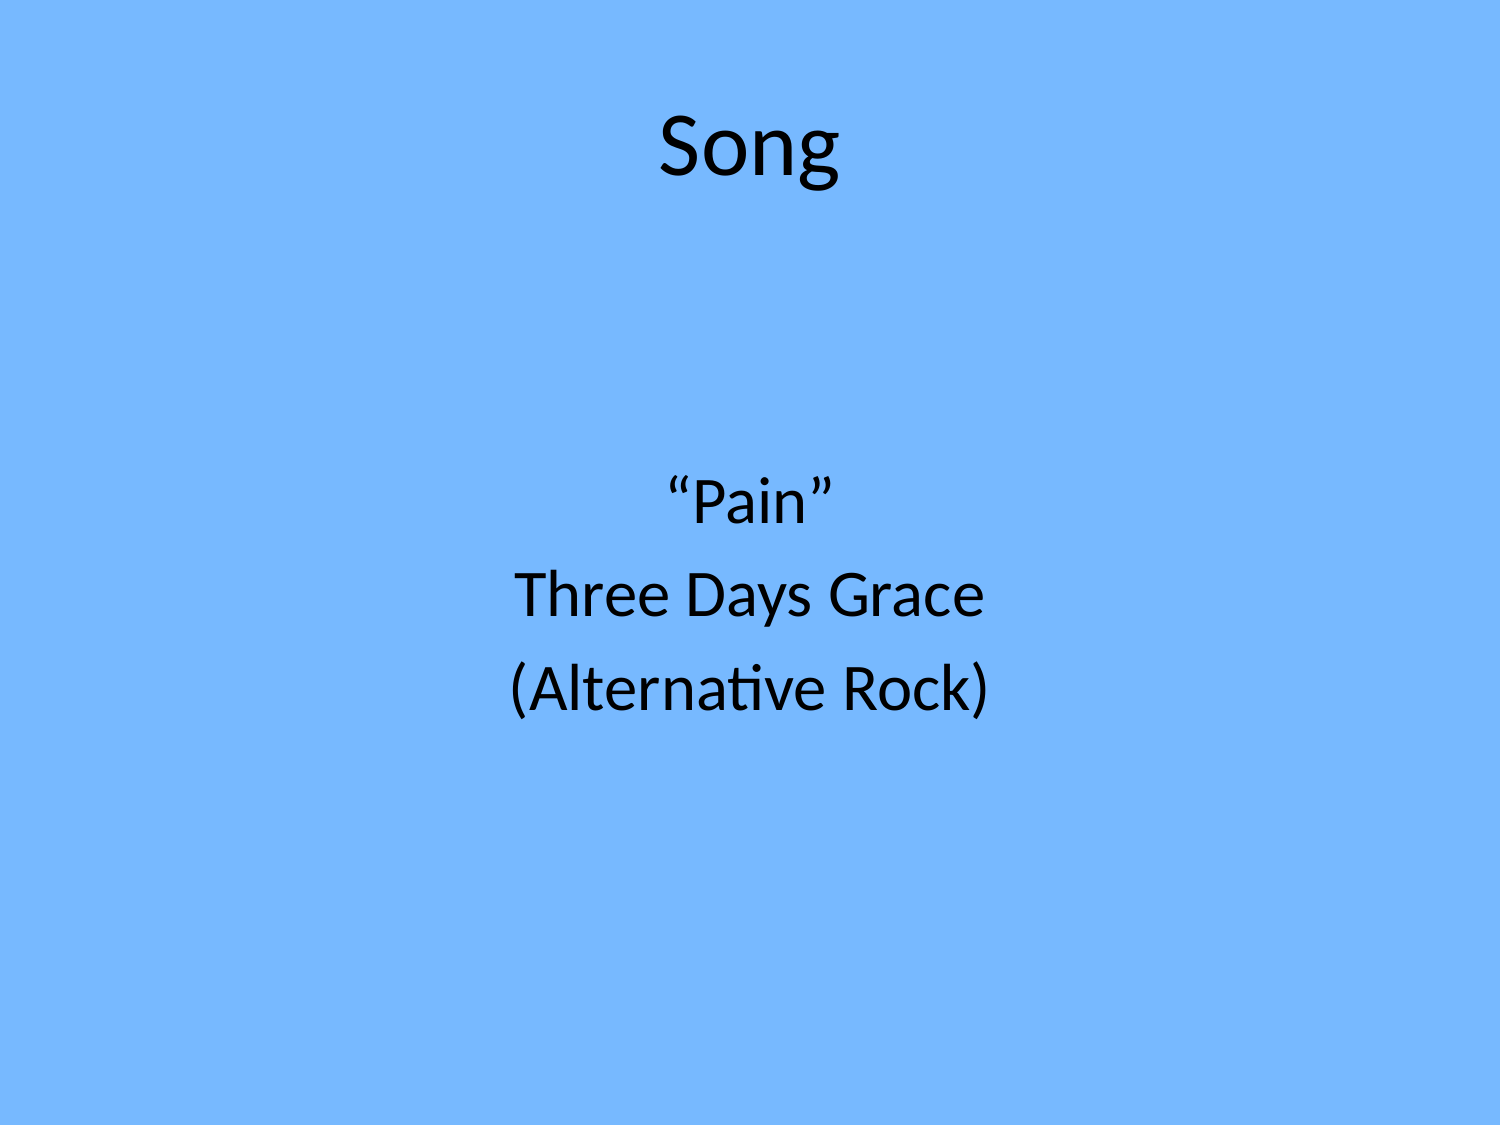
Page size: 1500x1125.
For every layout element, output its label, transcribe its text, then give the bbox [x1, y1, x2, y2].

list “Pain” Three Days Grace (Alternative Rock) [75, 262, 1425, 1005]
title Song [75, 45, 1425, 233]
